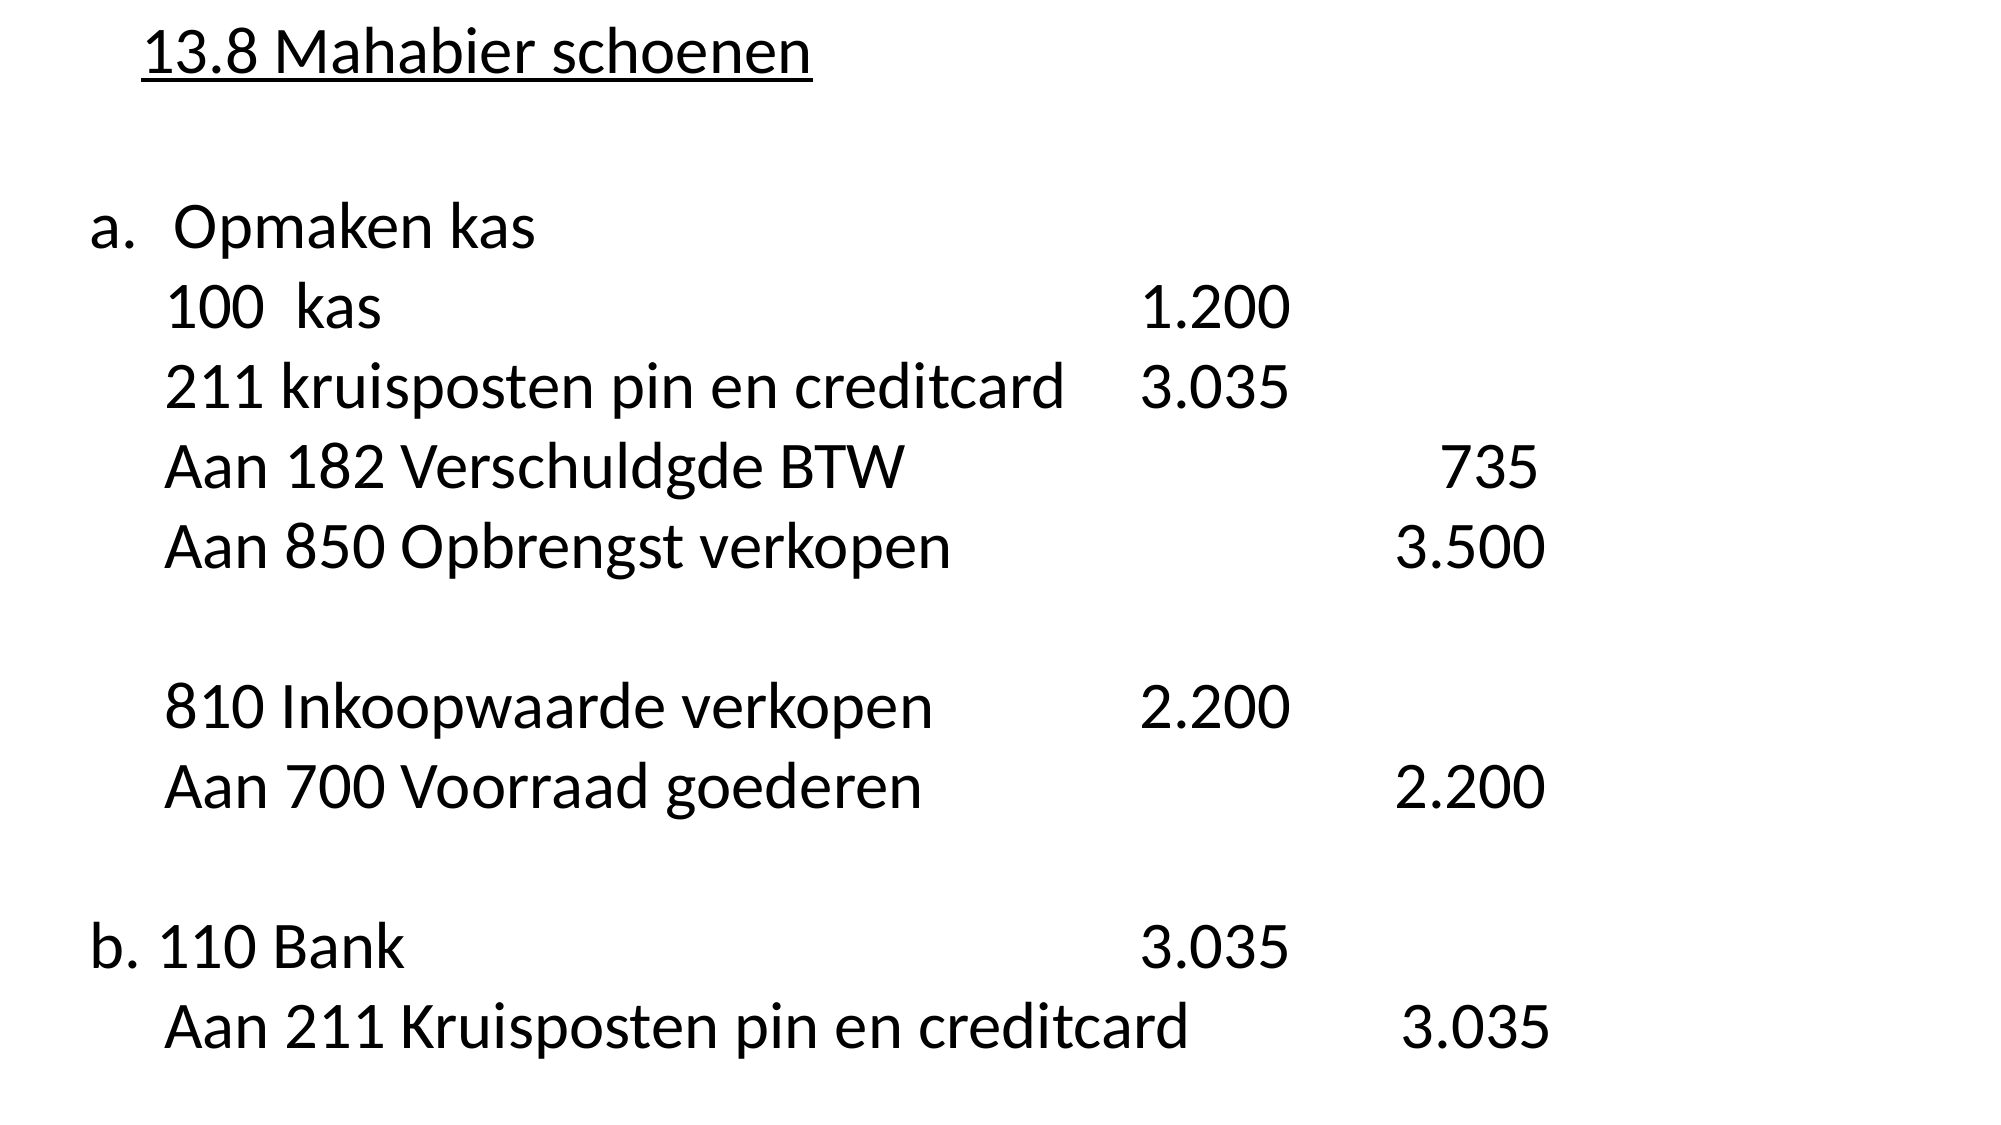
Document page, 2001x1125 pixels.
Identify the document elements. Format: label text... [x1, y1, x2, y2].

text_box 13.8 Mahabier schoenen [126, 0, 1838, 95]
text_box Opmaken kas 100 kas 1.200 211 kruisposten pin en creditcard 3.035 Aan 182 Verschuldgde BTW 735 Aan 850 Opbrengst verkopen 3.500 810 Inkoopwaarde verkopen 2.200 Aan 700 Voorraad goederen 2.200 b. 110 Bank 3.035 Aan 211 Kruisposten pin en creditcard 3.035 [74, 174, 1787, 1069]
